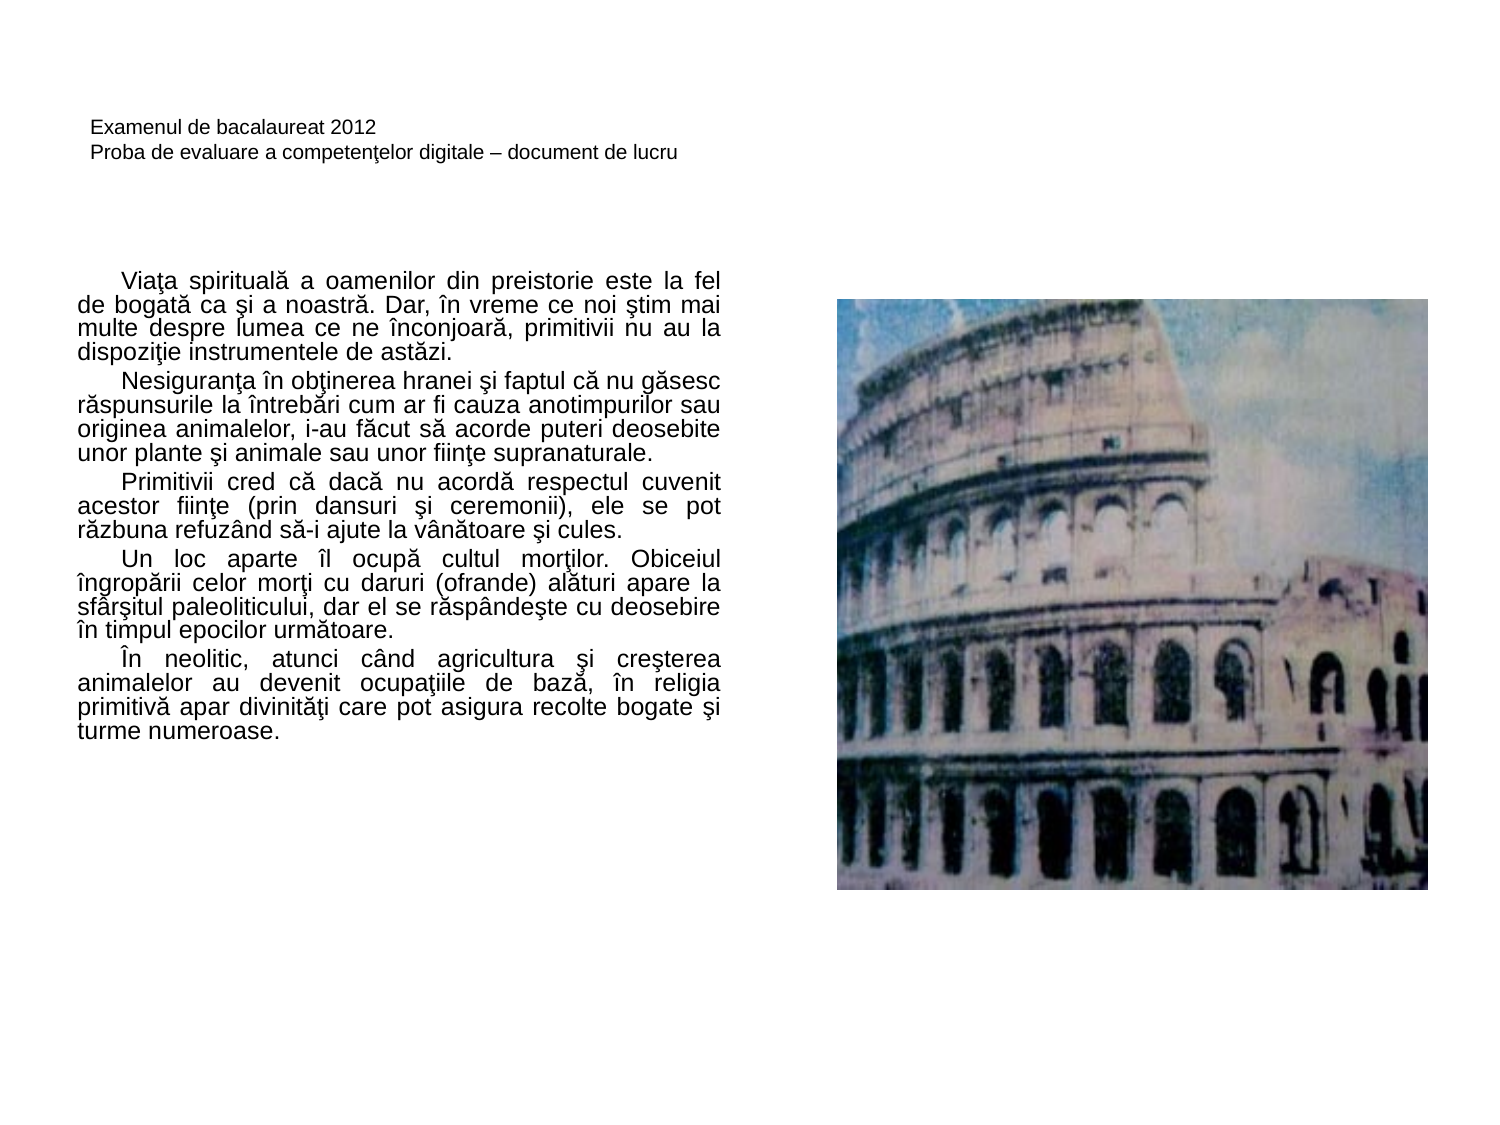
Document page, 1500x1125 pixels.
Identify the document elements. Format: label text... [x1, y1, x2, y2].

list Viaţa spirituală a oamenilor din preistorie este la fel de bogată ca şi a noastră. Dar, în vreme ce noi ştim mai multe despre lumea ce ne înconjoară, primitivii nu au la dispoziţie instrumentele de astăzi. Nesiguranţa în obţinerea hranei şi faptul că nu găsesc răspunsurile la întrebări cum ar fi cauza anotimpurilor sau originea animalelor, i-au făcut să acorde puteri deosebite unor plante şi animale sau unor fiinţe supranaturale. Primitivii cred că dacă nu acordă respectul cuvenit acestor fiinţe (prin dansuri şi ceremonii), ele se pot răzbuna refuzând să-i ajute la vânătoare şi cules. Un loc aparte îl ocupă cultul morţilor. Obiceiul îngropării celor morţi cu daruri (ofrande) alături apare la sfârşitul paleoliticului, dar el se răspândeşte cu deosebire în timpul epocilor următoare. În neolitic, atunci când agricultura şi creşterea animalelor au devenit ocupaţiile de bază, în religia primitivă apar divinităţi care pot asigura recolte bogate şi turme numeroase. [62, 262, 738, 838]
picture [837, 299, 1428, 890]
title Examenul de bacalaureat 2012 Proba de evaluare a competenţelor digitale – document de lucru [74, 44, 1426, 233]
